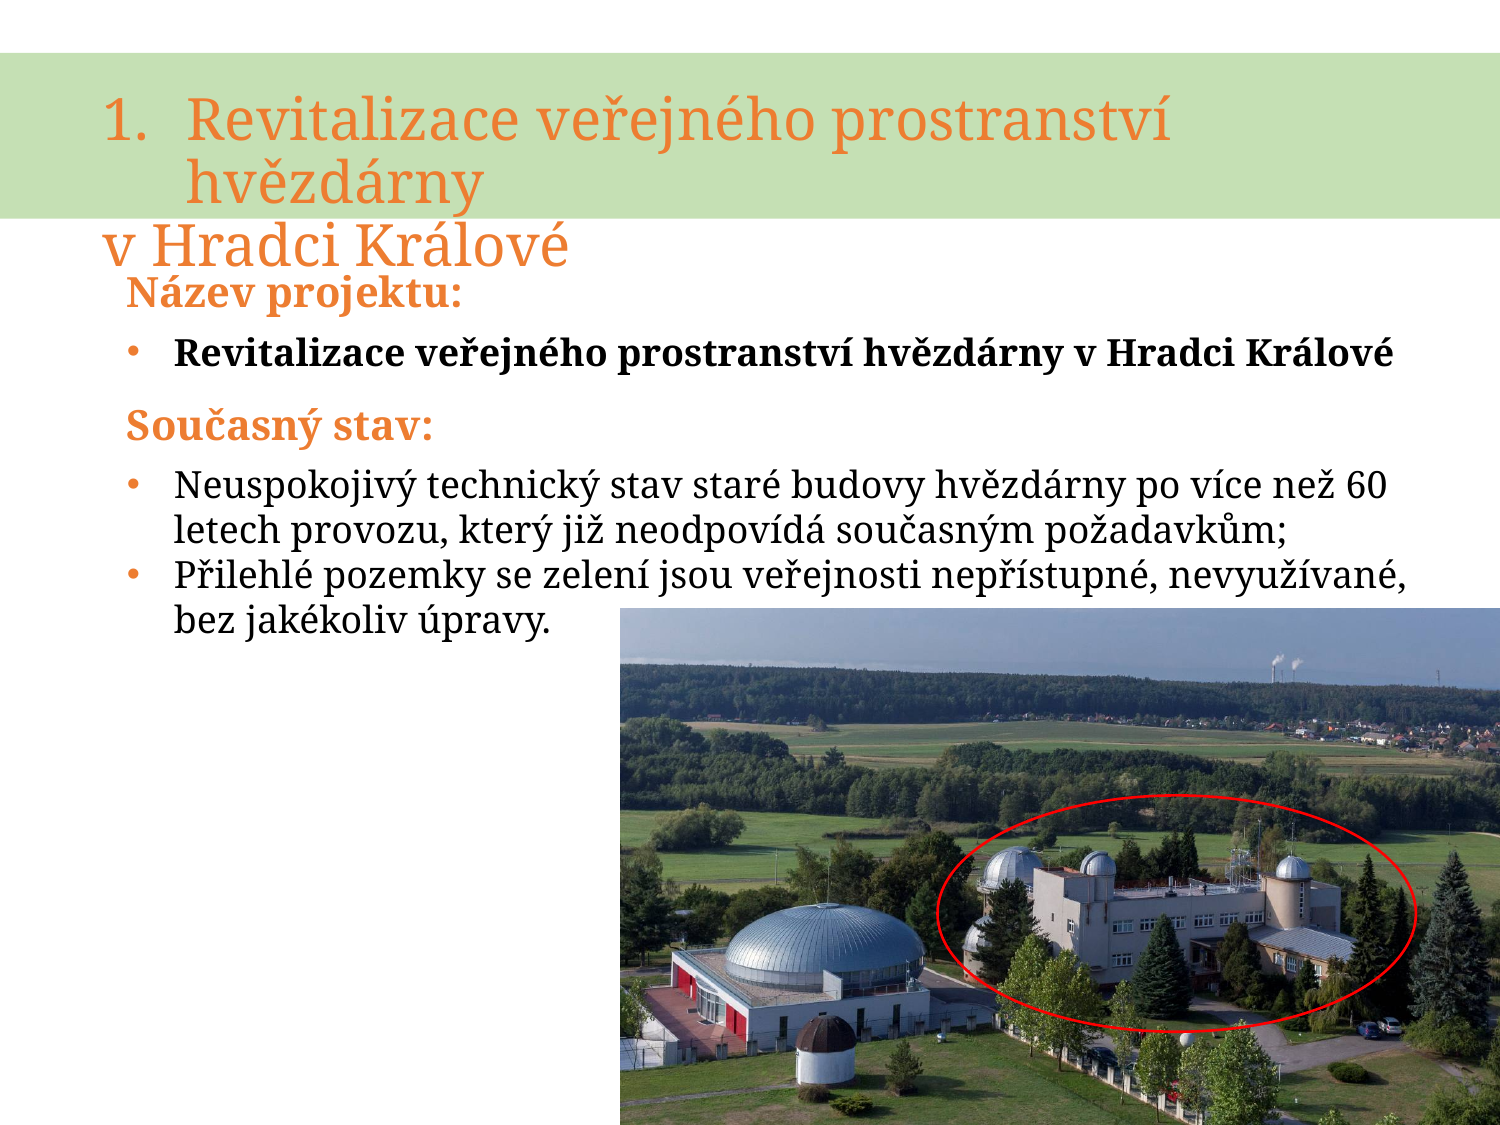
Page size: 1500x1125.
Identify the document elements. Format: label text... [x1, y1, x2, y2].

text_box Revitalizace veřejného prostranství hvězdárny v Hradci Králové [87, 82, 1476, 258]
text_box Název projektu: Revitalizace veřejného prostranství hvězdárny v Hradci Králové Současný stav: Neuspokojivý technický stav staré budovy hvězdárny po více než 60 letech provozu, který již neodpovídá současným požadavkům; Přilehlé pozemky se zelení jsou veřejnosti nepřístupné, nevyužívané, bez jakékoliv úpravy. [112, 258, 1427, 694]
text_box [0, 52, 1500, 220]
picture [620, 608, 1500, 1125]
